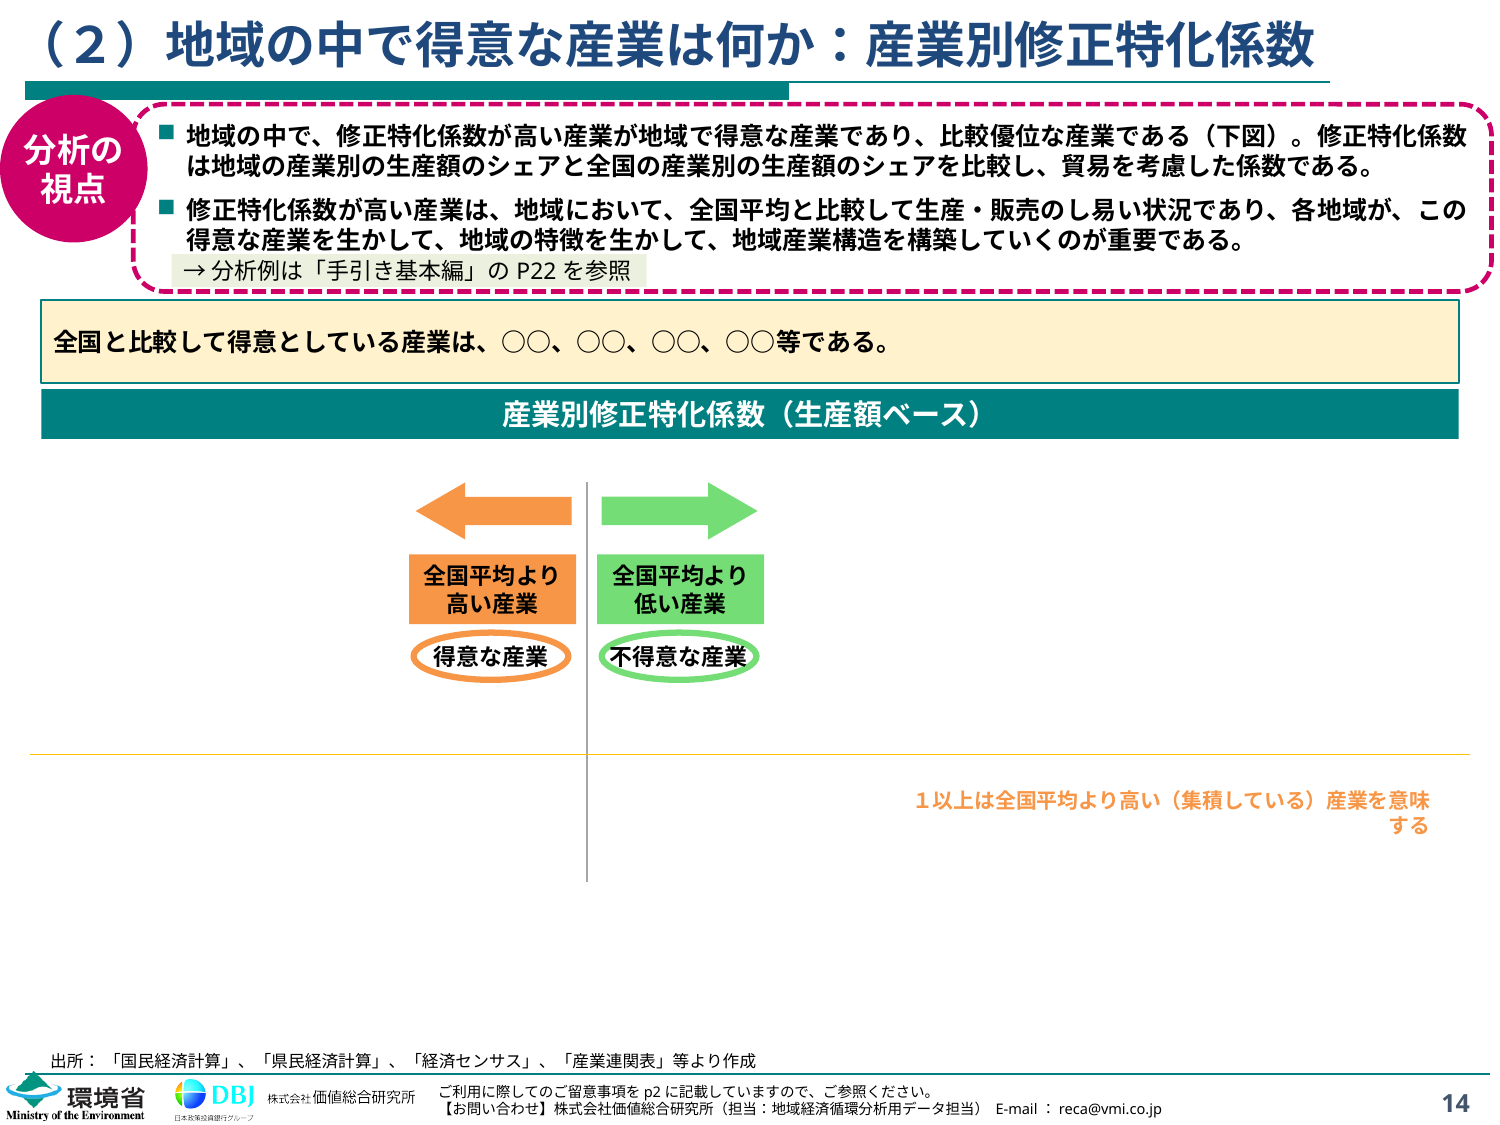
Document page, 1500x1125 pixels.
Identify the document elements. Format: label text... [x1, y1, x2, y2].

text_box １以上は全国平均より高い（集積している）産業を意味する [895, 780, 1445, 845]
text_box 不得意な産業 [601, 632, 757, 680]
text_box 得意な産業 [413, 632, 569, 680]
text_box 全国平均より 低い産業 [597, 554, 765, 625]
text_box 分析の 視点 [0, 94, 148, 243]
picture [171, 1079, 419, 1125]
text_box 地域の中で、修正特化係数が高い産業が地域で得意な産業であり、比較優位な産業である（下図）。修正特化係数は地域の産業別の生産額のシェアと全国の産業別の生産額のシェアを比較し、貿易を考慮した係数である。 修正特化係数が高い産業は、地域において、全国平均と比較して生産・販売のし易い状況であり、各地域が、この得意な産業を生かして、地域の特徴を生かして、地域産業構造を構築していくのが重要である。 [133, 104, 1492, 292]
text_box 全国と比較して得意としている産業は、○○、○○、○○、○○等である。 [41, 300, 1459, 383]
text_box 産業別修正特化係数（生産額ベース） [41, 389, 1459, 439]
title （２）地域の中で得意な産業は何か：産業別修正特化係数 [0, 0, 1489, 82]
text_box 出所： 「国民経済計算」、「県民経済計算」、「経済センサス」、「産業連関表」等より作成 [35, 1043, 829, 1079]
text_box [413, 480, 574, 542]
text_box →分析例は「手引き基本編」のP22を参照 [171, 254, 647, 288]
text_box [599, 480, 760, 542]
picture [2, 1071, 148, 1125]
slide_number 14 [1411, 1079, 1500, 1122]
text_box 全国平均より 高い産業 [409, 554, 577, 625]
